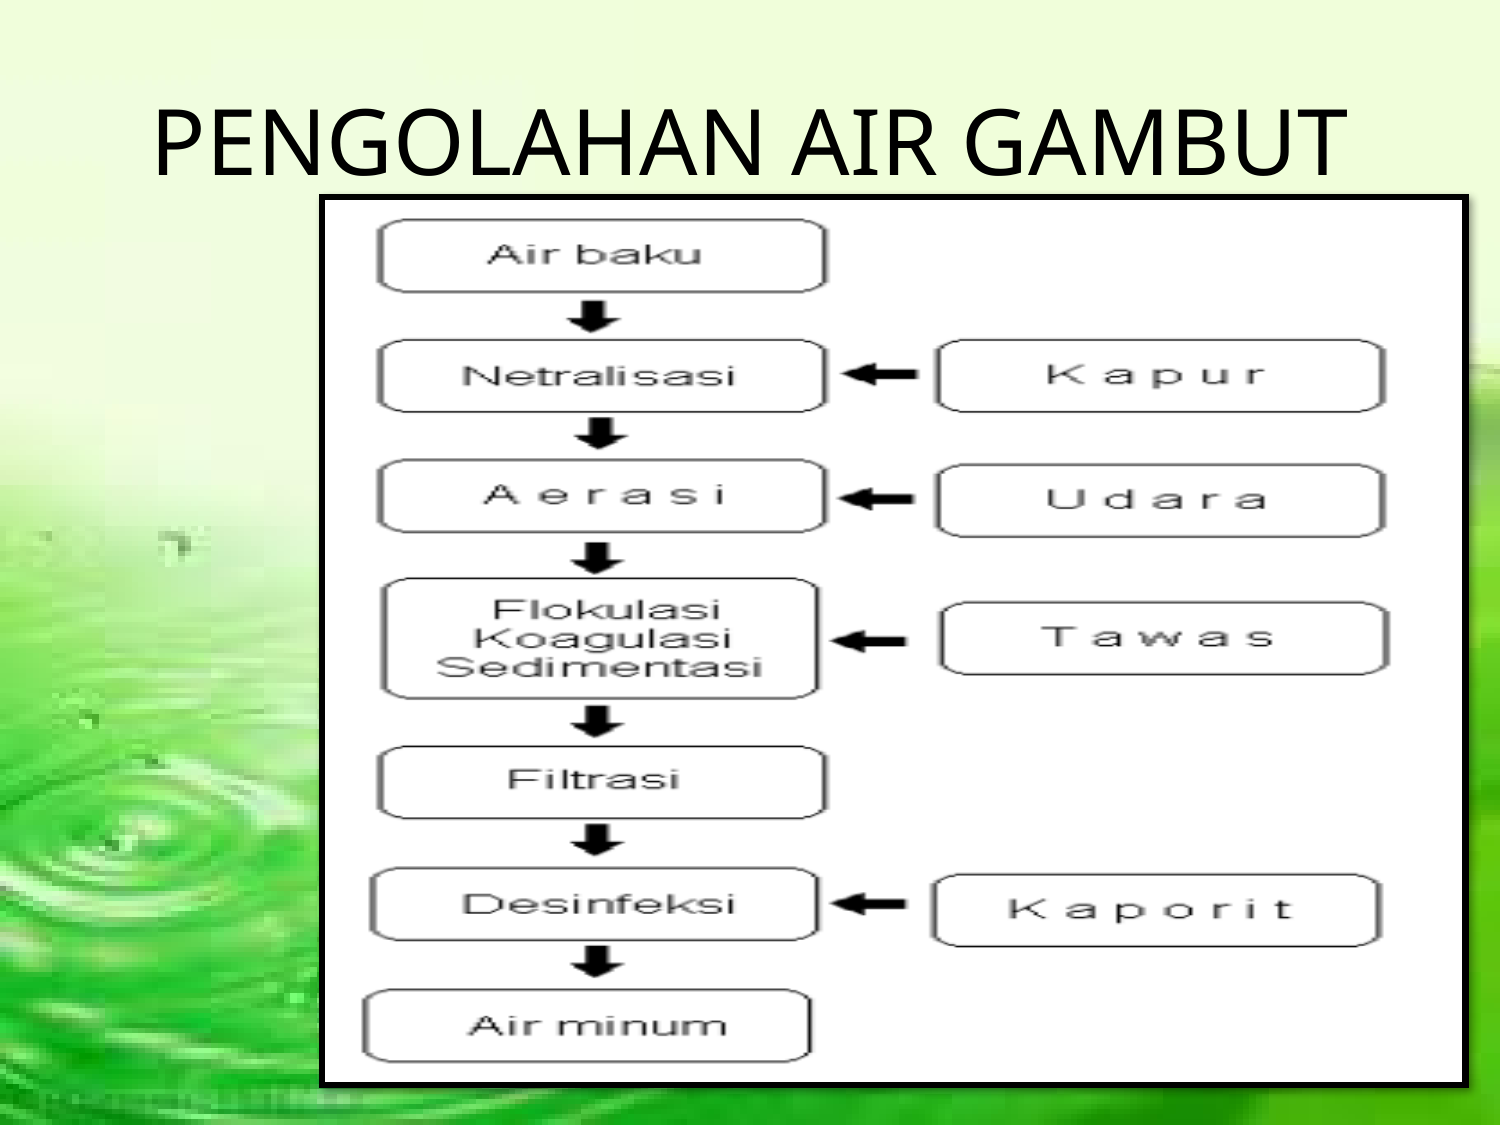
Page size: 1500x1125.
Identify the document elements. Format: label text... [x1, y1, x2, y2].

title PENGOLAHAN AIR GAMBUT [75, 45, 1425, 233]
picture [0, 0, 1500, 1125]
